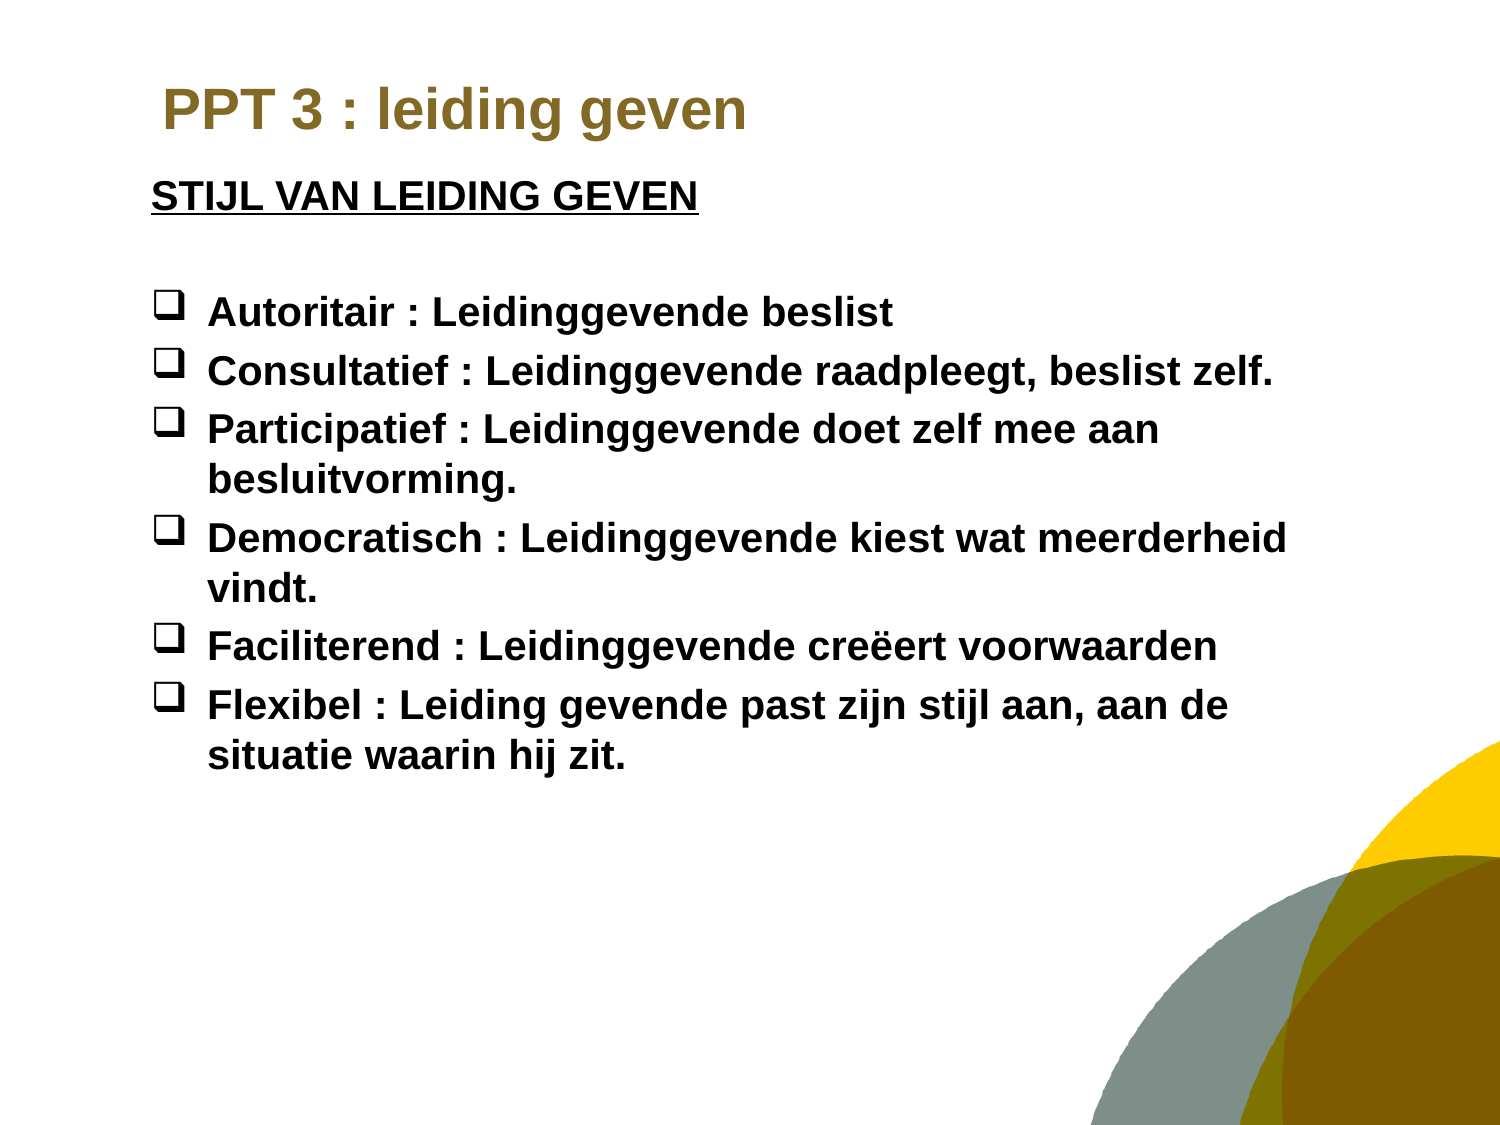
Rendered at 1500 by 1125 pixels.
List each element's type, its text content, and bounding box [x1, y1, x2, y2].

title PPT 3 : leiding geven [147, 54, 1414, 149]
picture [66, 727, 1500, 1125]
list STIJL VAN LEIDING GEVEN Autoritair : Leidinggevende beslist Consultatief : Leidinggevende raadpleegt, beslist zelf. Participatief : Leidinggevende doet zelf mee aan besluitvorming. Democratisch : Leidinggevende kiest wat meerderheid vindt. Faciliterend : Leidinggevende creëert voorwaarden Flexibel : Leiding gevende past zijn stijl aan, aan de situatie waarin hij zit. [135, 160, 1402, 994]
